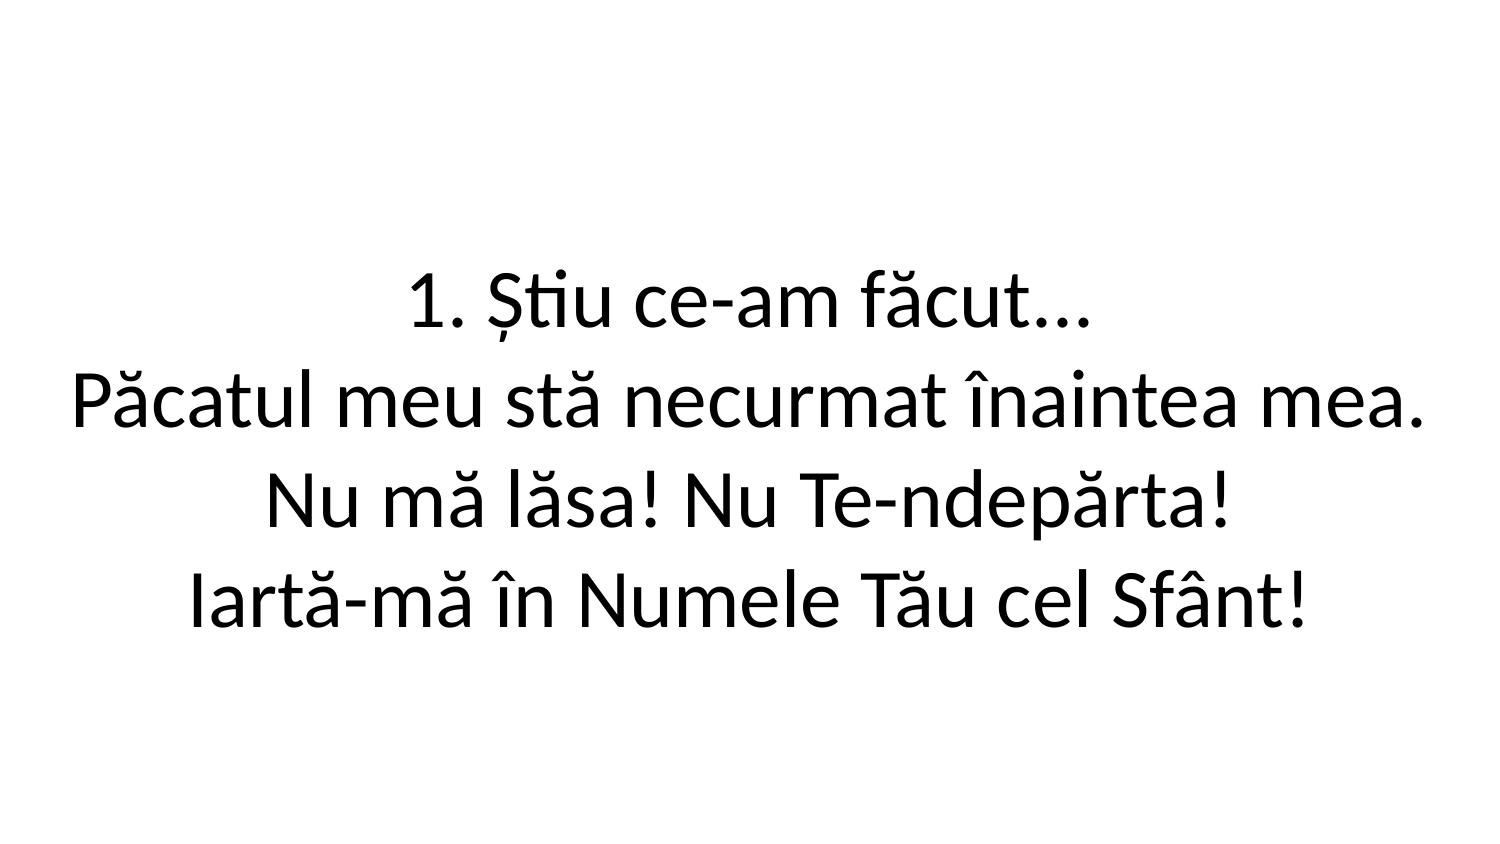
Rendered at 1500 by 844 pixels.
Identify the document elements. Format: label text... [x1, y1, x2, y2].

text_box 1. Știu ce-am făcut... Păcatul meu stă necurmat înaintea mea. Nu mă lăsa! Nu Te-ndepărta! Iartă-mă în Numele Tău cel Sfânt! [55, 192, 1444, 652]
